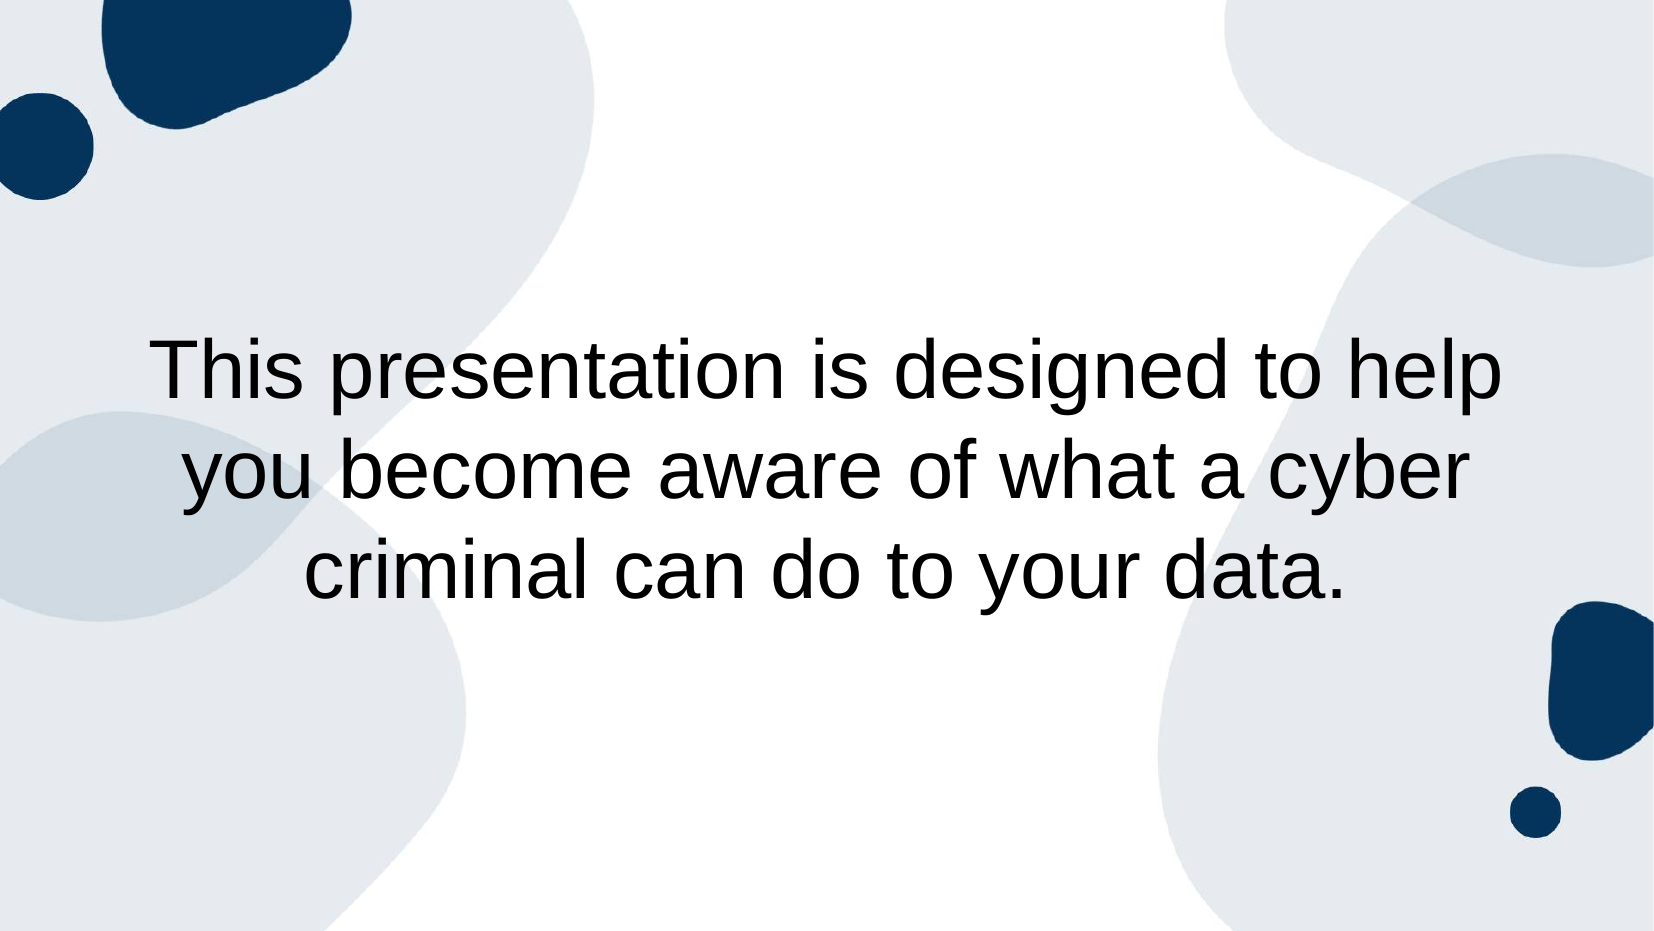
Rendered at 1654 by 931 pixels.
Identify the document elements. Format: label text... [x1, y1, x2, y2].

picture [0, 0, 1654, 931]
subtitle This presentation is designed to help you become aware of what a cyber criminal can do to your data. [82, 105, 1571, 825]
